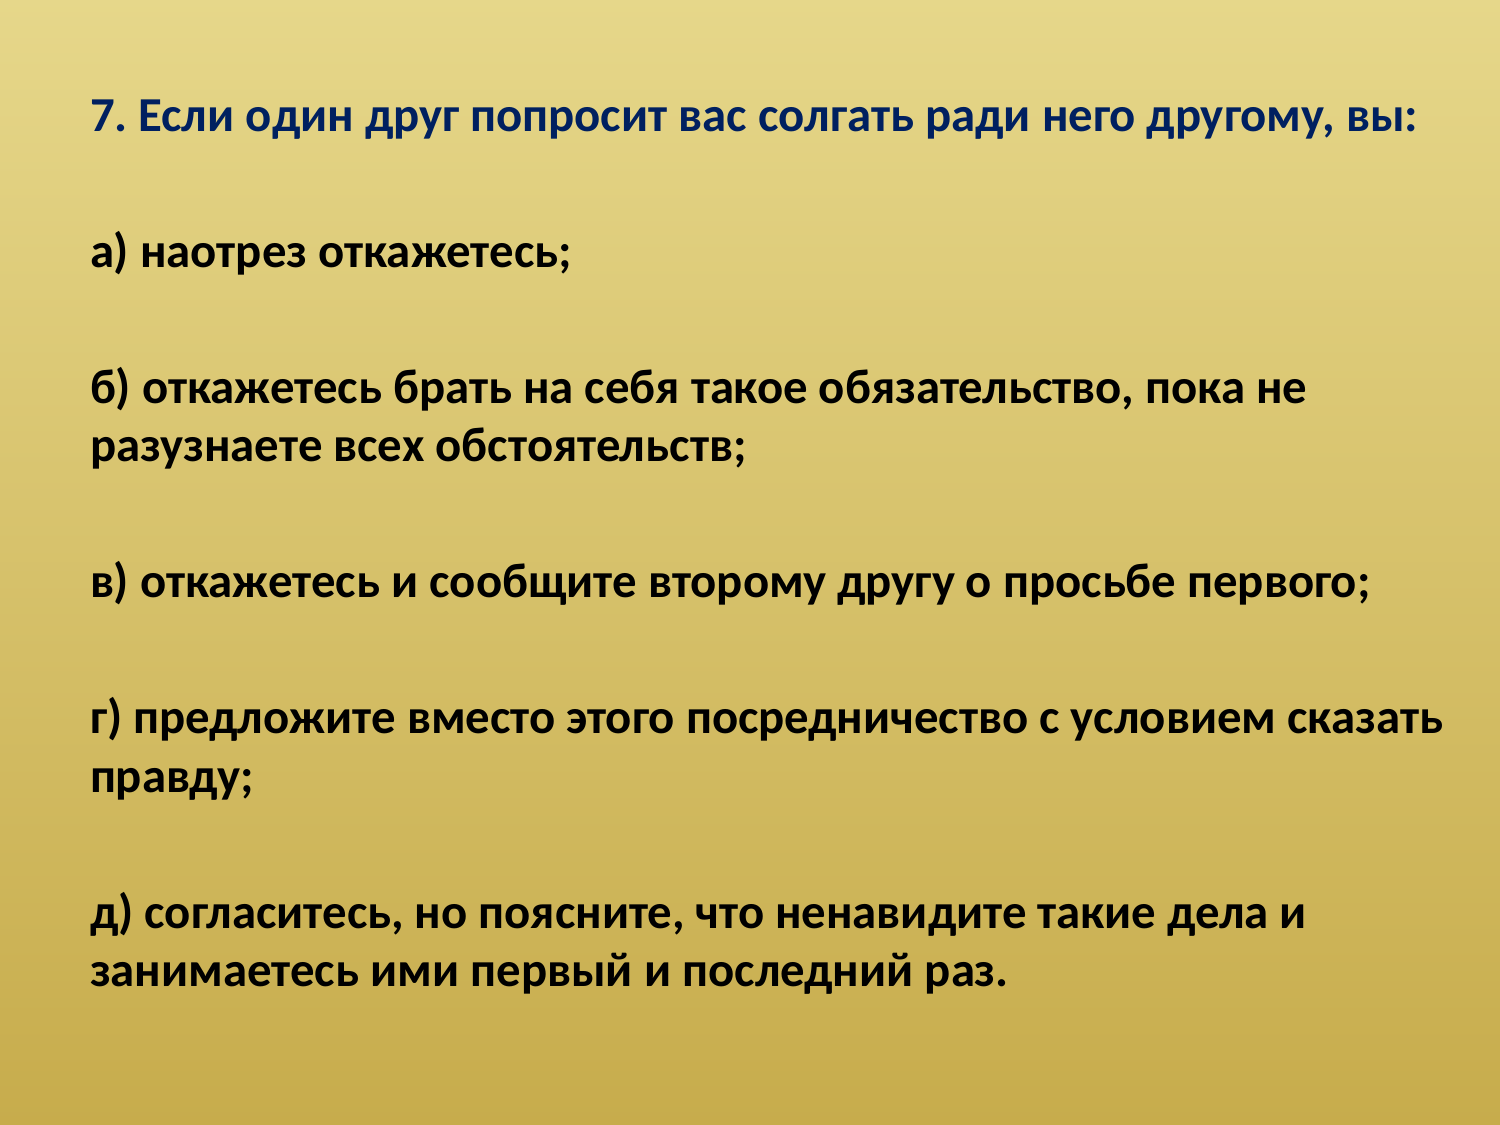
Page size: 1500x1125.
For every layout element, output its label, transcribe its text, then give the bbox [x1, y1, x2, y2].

subtitle 7. Если один друг попросит вас солгать ради него другому, вы: а) наотрез откажетесь; б) откажетесь брать на себя такое обязательство, пока не разузнаете всех обстоятельств; в) откажетесь и сообщите второму другу о просьбе первого; г) предложите вместо этого посредничество с условием сказать правду; д) согласитесь, но поясните, что ненавидите такие дела и занимаетесь ими первый и последний раз. [75, 75, 1463, 1063]
